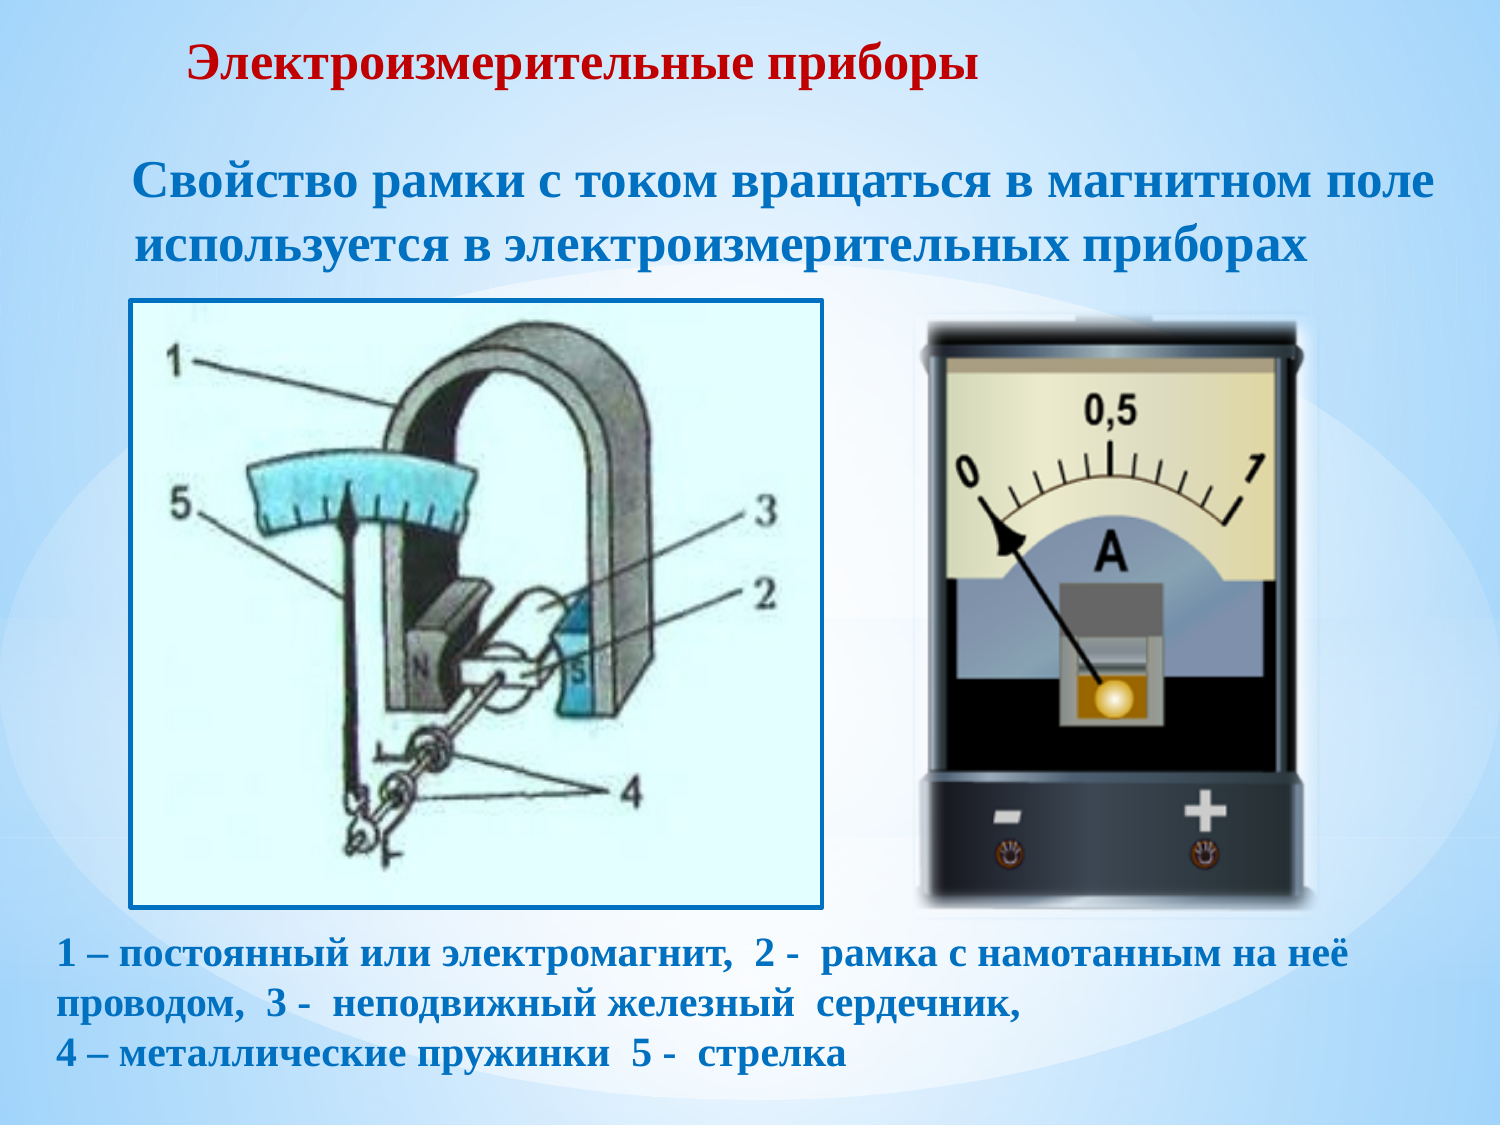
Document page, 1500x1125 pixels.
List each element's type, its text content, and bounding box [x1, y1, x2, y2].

text_box 1 – постоянный или электромагнит, 2 - рамка с намотанным на неё проводом, 3 - неподвижный железный сердечник, 4 – металлические пружинки 5 - стрелка [41, 916, 1477, 1082]
title Электроизмерительные приборы [64, 19, 1483, 161]
picture [915, 314, 1318, 918]
picture [132, 302, 820, 906]
list Свойство рамки с током вращаться в магнитном поле используется в электроизмерительных приборах [82, 137, 1477, 338]
